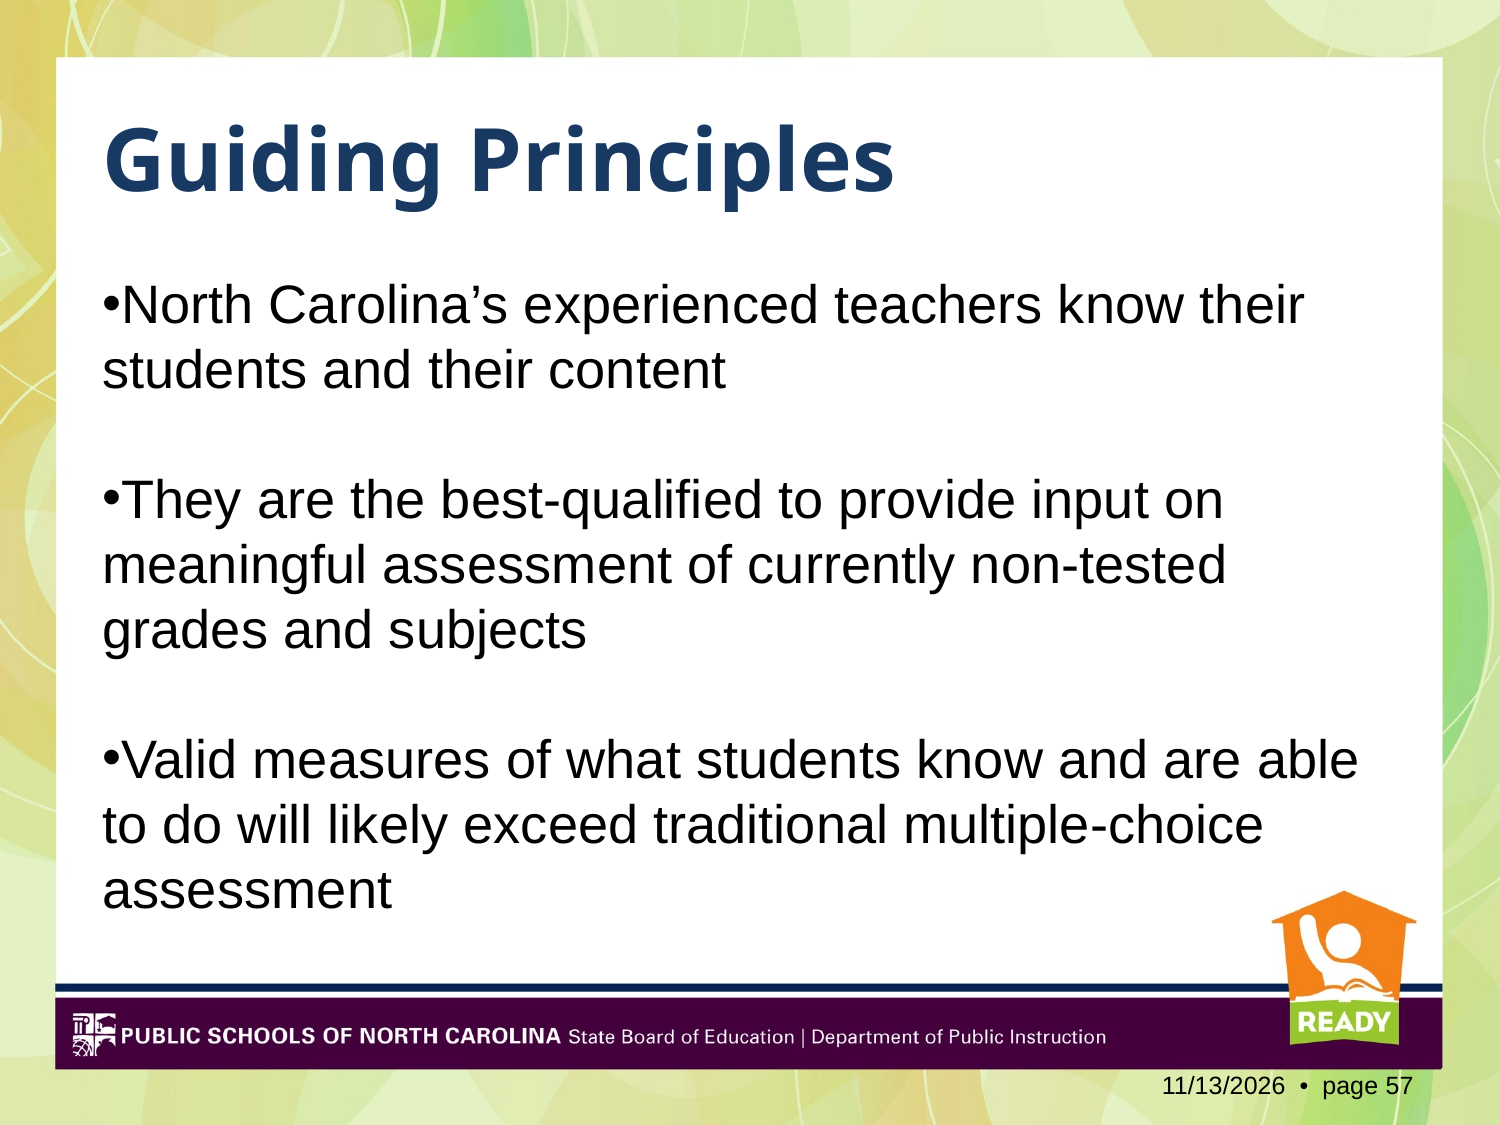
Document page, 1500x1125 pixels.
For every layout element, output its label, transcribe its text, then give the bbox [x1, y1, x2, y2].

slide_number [1147, 1062, 1460, 1122]
picture [0, 0, 1500, 1125]
title Guiding Principles [87, 87, 1413, 225]
text_box North Carolina’s experienced teachers know their students and their content They are the best-qualified to provide input on meaningful assessment of currently non-tested grades and subjects Valid measures of what students know and are able to do will likely exceed traditional multiple-choice assessment [87, 262, 1413, 927]
